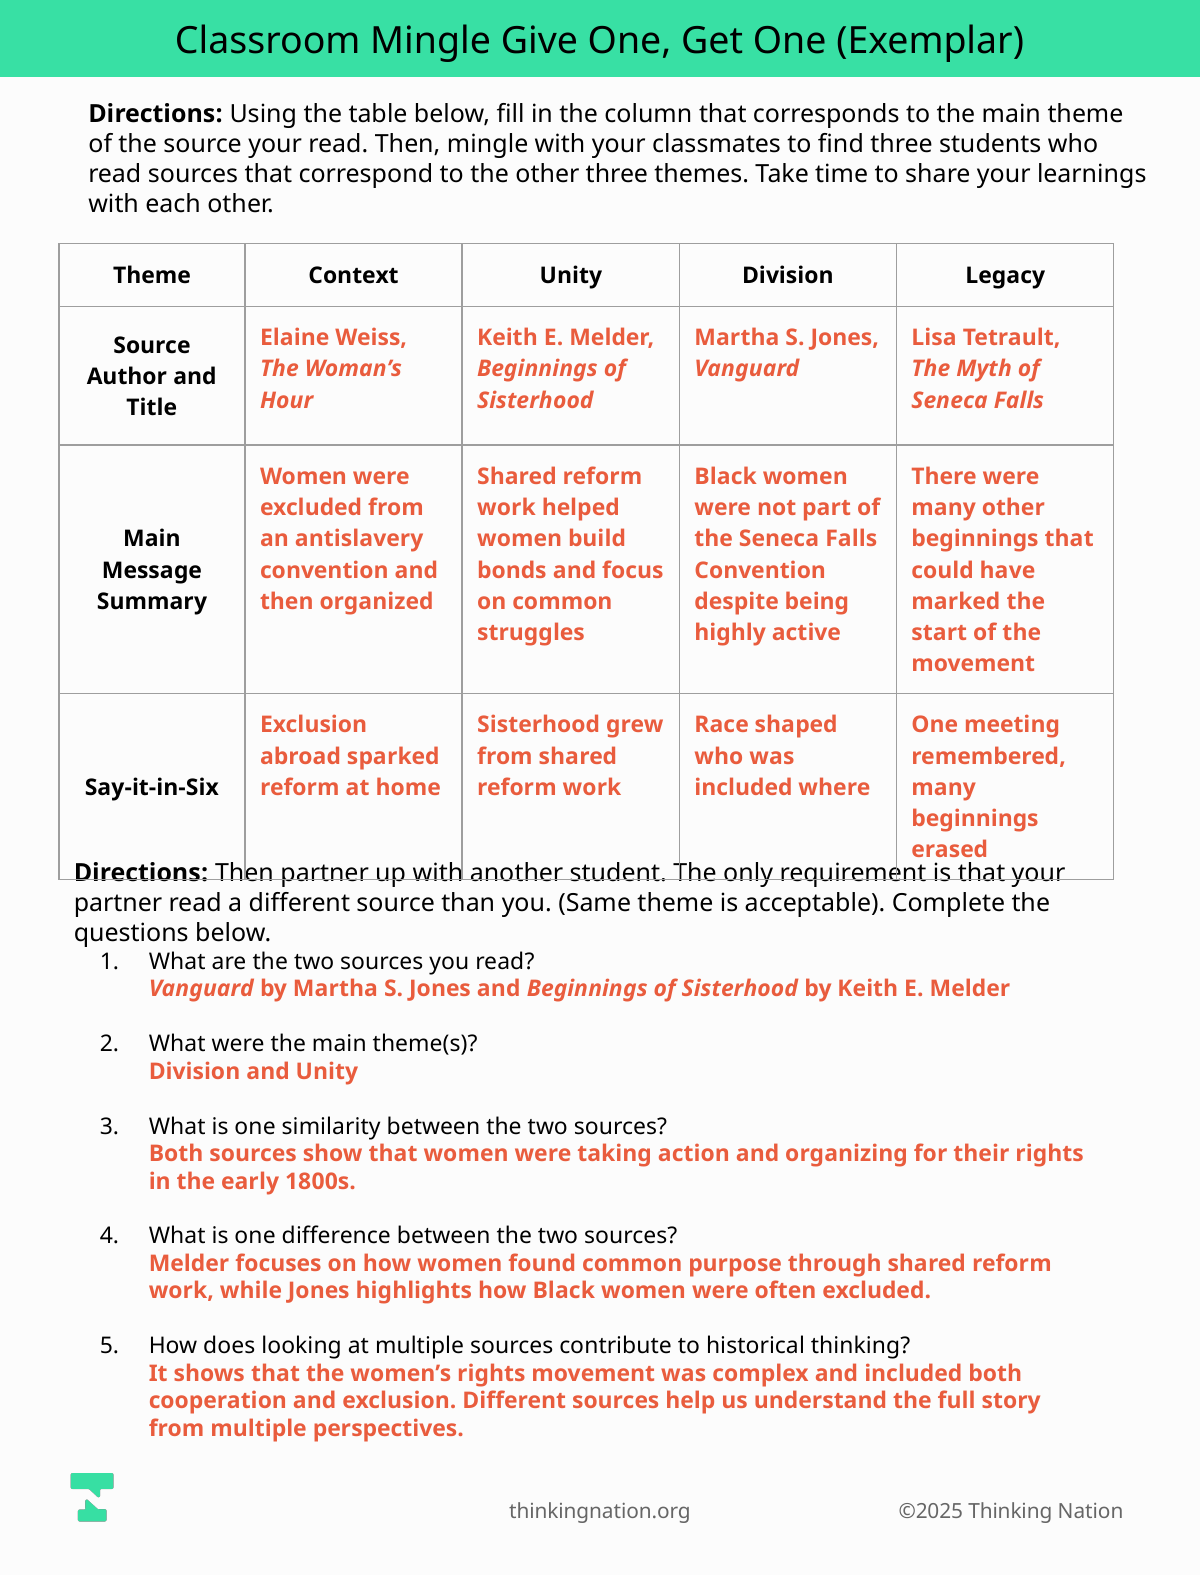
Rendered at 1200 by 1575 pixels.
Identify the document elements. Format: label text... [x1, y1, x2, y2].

text_box ©2025 Thinking Nation [854, 1483, 1139, 1532]
table_header Context [246, 244, 461, 306]
table_cell Source Author and Title [60, 307, 244, 444]
table_header Unity [463, 244, 679, 306]
table_cell Shared reform work helped women build bonds and focus on common struggles [463, 446, 679, 693]
table_header Division [680, 244, 896, 306]
table_cell One meeting remembered, many beginnings erased [897, 694, 1113, 879]
text_box Directions: Then partner up with another student. The only requirement is that your partner read a different source than you. (Same theme is acceptable). Complete the questions below. What are the two sources you read? Vanguard by Martha S. Jones and Beginnings of Sisterhood by Keith E. Melder What were the main theme(s)? Division and Unity What is one similarity between the two sources? Both sources show that women were taking action and organizing for their rights in the early 1800s. What is one difference between the two sources? Melder focuses on how women found common purpose through shared reform work, while Jones highlights how Black women were often excluded. How does looking at multiple sources contribute to historical thinking? It shows that the women’s rights movement was complex and included both cooperation and exclusion. Different sources help us understand the full story from multiple perspectives. [58, 880, 1114, 1464]
table_cell There were many other beginnings that could have marked the start of the movement [897, 446, 1113, 693]
table_header Theme [60, 244, 244, 306]
text_box thinkingnation.org [457, 1483, 742, 1532]
table_cell Elaine Weiss, The Woman’s Hour [246, 307, 461, 444]
table_cell Sisterhood grew from shared reform work [463, 694, 679, 879]
table_cell Keith E. Melder, Beginnings of Sisterhood [463, 307, 679, 444]
table_cell Exclusion abroad sparked reform at home [246, 694, 461, 879]
table_header Legacy [897, 244, 1113, 306]
table_cell Main Message Summary [60, 446, 244, 693]
text_box Directions: Using the table below, fill in the column that corresponds to the main theme of the source your read. Then, mingle with your classmates to find three students who read sources that correspond to the other three themes. Take time to share your learnings with each other. [70, 79, 1172, 206]
table_cell Race shaped who was included where [680, 694, 896, 879]
table_cell Lisa Tetrault, The Myth of Seneca Falls [897, 307, 1113, 444]
table_cell Black women were not part of the Seneca Falls Convention despite being highly active [680, 446, 896, 693]
table_cell Martha S. Jones, Vanguard [680, 307, 896, 444]
table_cell Say-it-in-Six [60, 694, 244, 879]
table_cell Women were excluded from an antislavery convention and then organized [246, 446, 461, 693]
picture [58, 1463, 126, 1531]
text_box Classroom Mingle Give One, Get One (Exemplar) [0, 0, 1200, 77]
